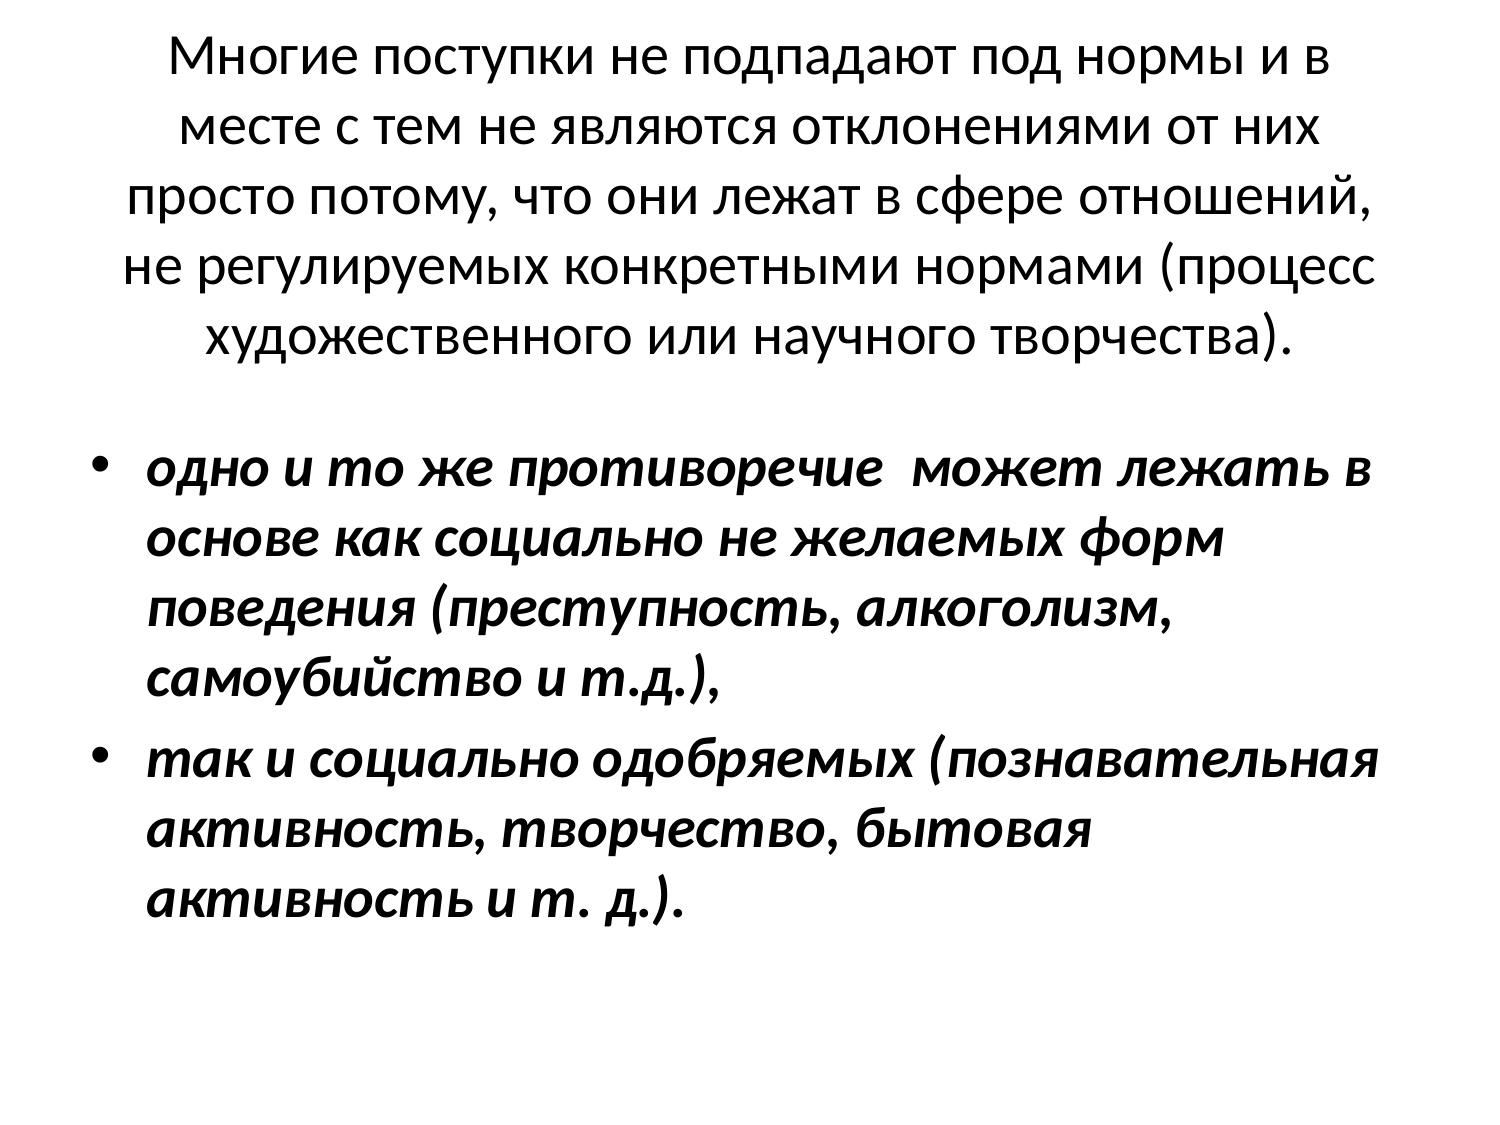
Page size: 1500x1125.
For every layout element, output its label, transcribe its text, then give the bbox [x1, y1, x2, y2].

title Многие поступки не подпадают под нормы и в месте с тем не являются отклонениями от них просто потому, что они лежат в сфере отношений, не регулируемых конкретными нормами (процесс художественного или научного творчества). [75, 149, 1425, 233]
list одно и то же противоречие может лежать в основе как социально не желаемых форм поведения (преступность, алкоголизм, самоубийство и т.д.), так и социально одобряемых (познавательная активность, творчество, бытовая активность и т. д.). [75, 420, 1425, 1005]
